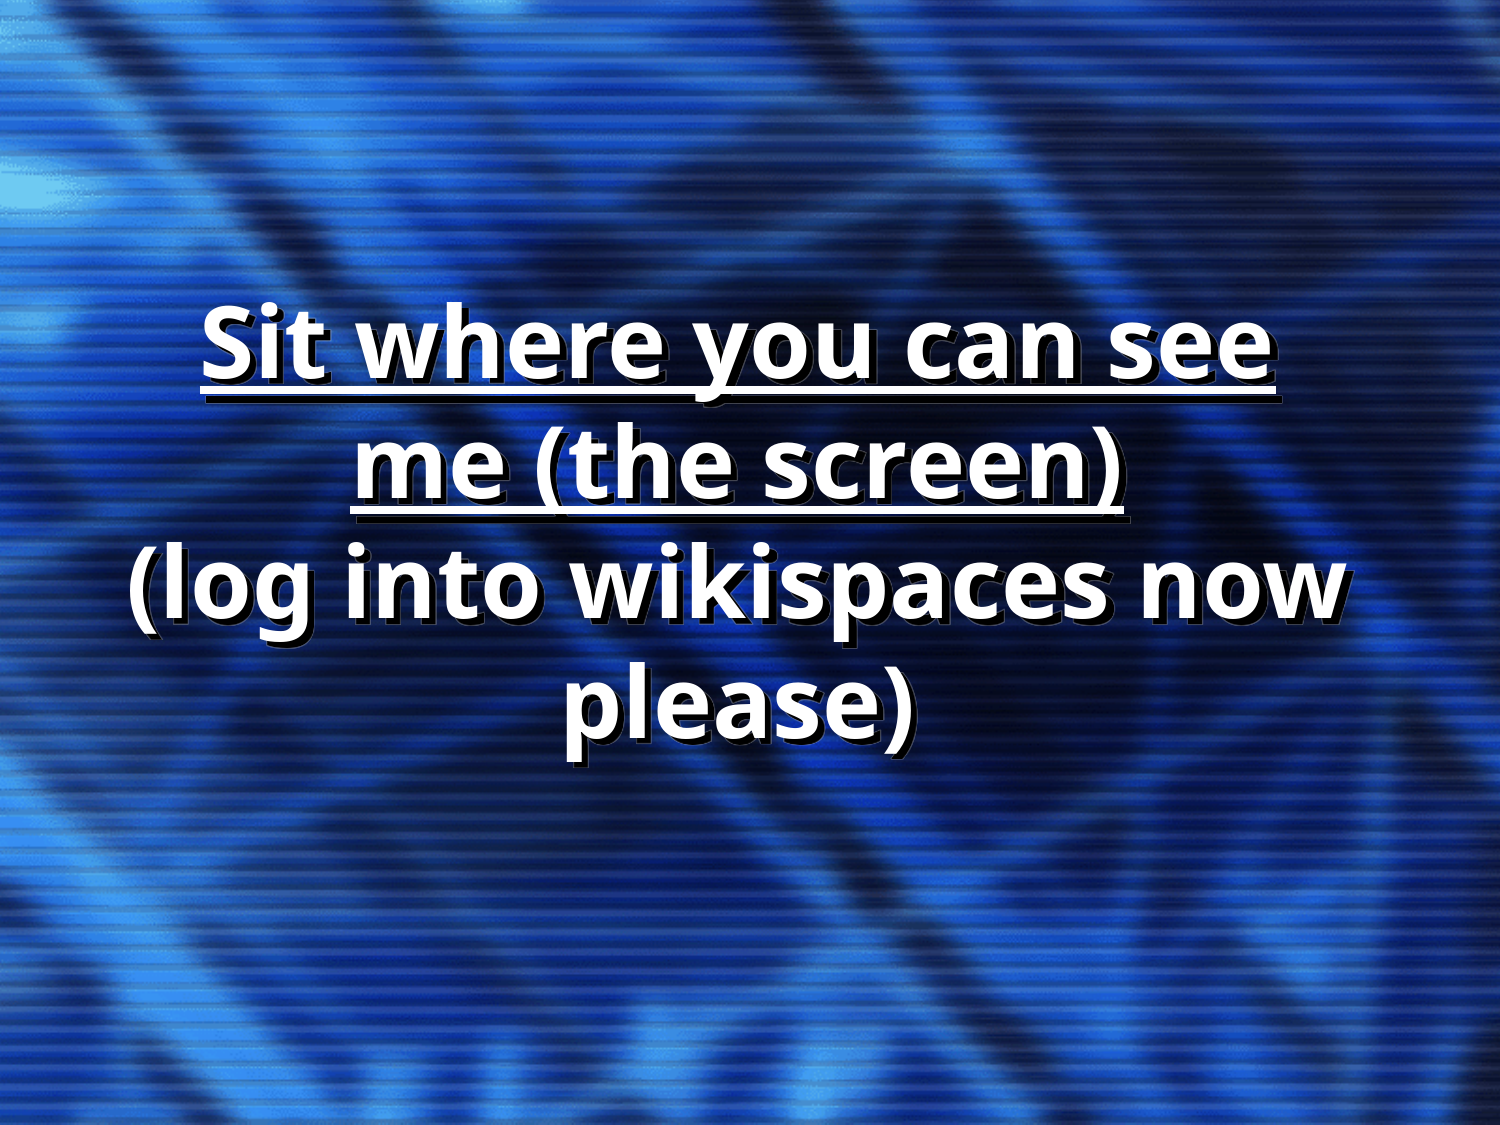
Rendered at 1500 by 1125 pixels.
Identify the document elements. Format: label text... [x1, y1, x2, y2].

title Sit where you can see me (the screen) (log into wikispaces now please) [99, 437, 1376, 601]
picture [0, 0, 1500, 1125]
